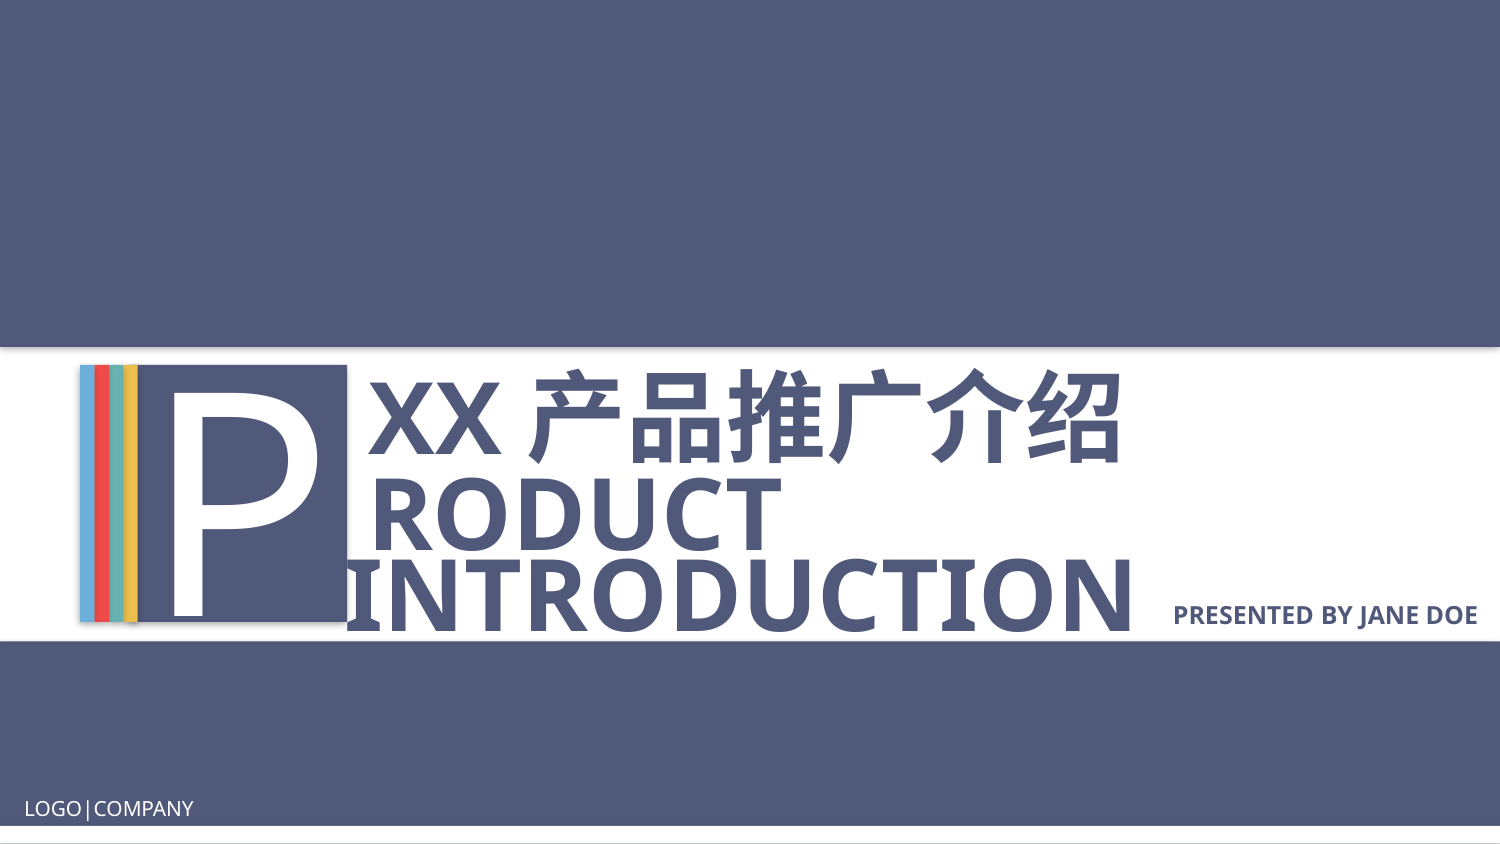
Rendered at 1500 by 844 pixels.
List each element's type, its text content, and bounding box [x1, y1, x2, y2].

text_box [110, 364, 124, 623]
text_box [124, 364, 138, 623]
text_box [0, 0, 1500, 348]
text_box P [129, 356, 348, 692]
text_box [95, 364, 110, 623]
text_box RODUCT [352, 443, 799, 524]
text_box PRESENTED BY JANE DOE [1158, 591, 1493, 637]
text_box [79, 364, 95, 623]
text_box INTRODUCTION [329, 524, 1155, 659]
text_box LOGO|COMPANY [9, 787, 209, 828]
text_box [0, 825, 1500, 844]
text_box XX产品推广介绍 [353, 356, 1141, 482]
text_box [0, 641, 1500, 825]
